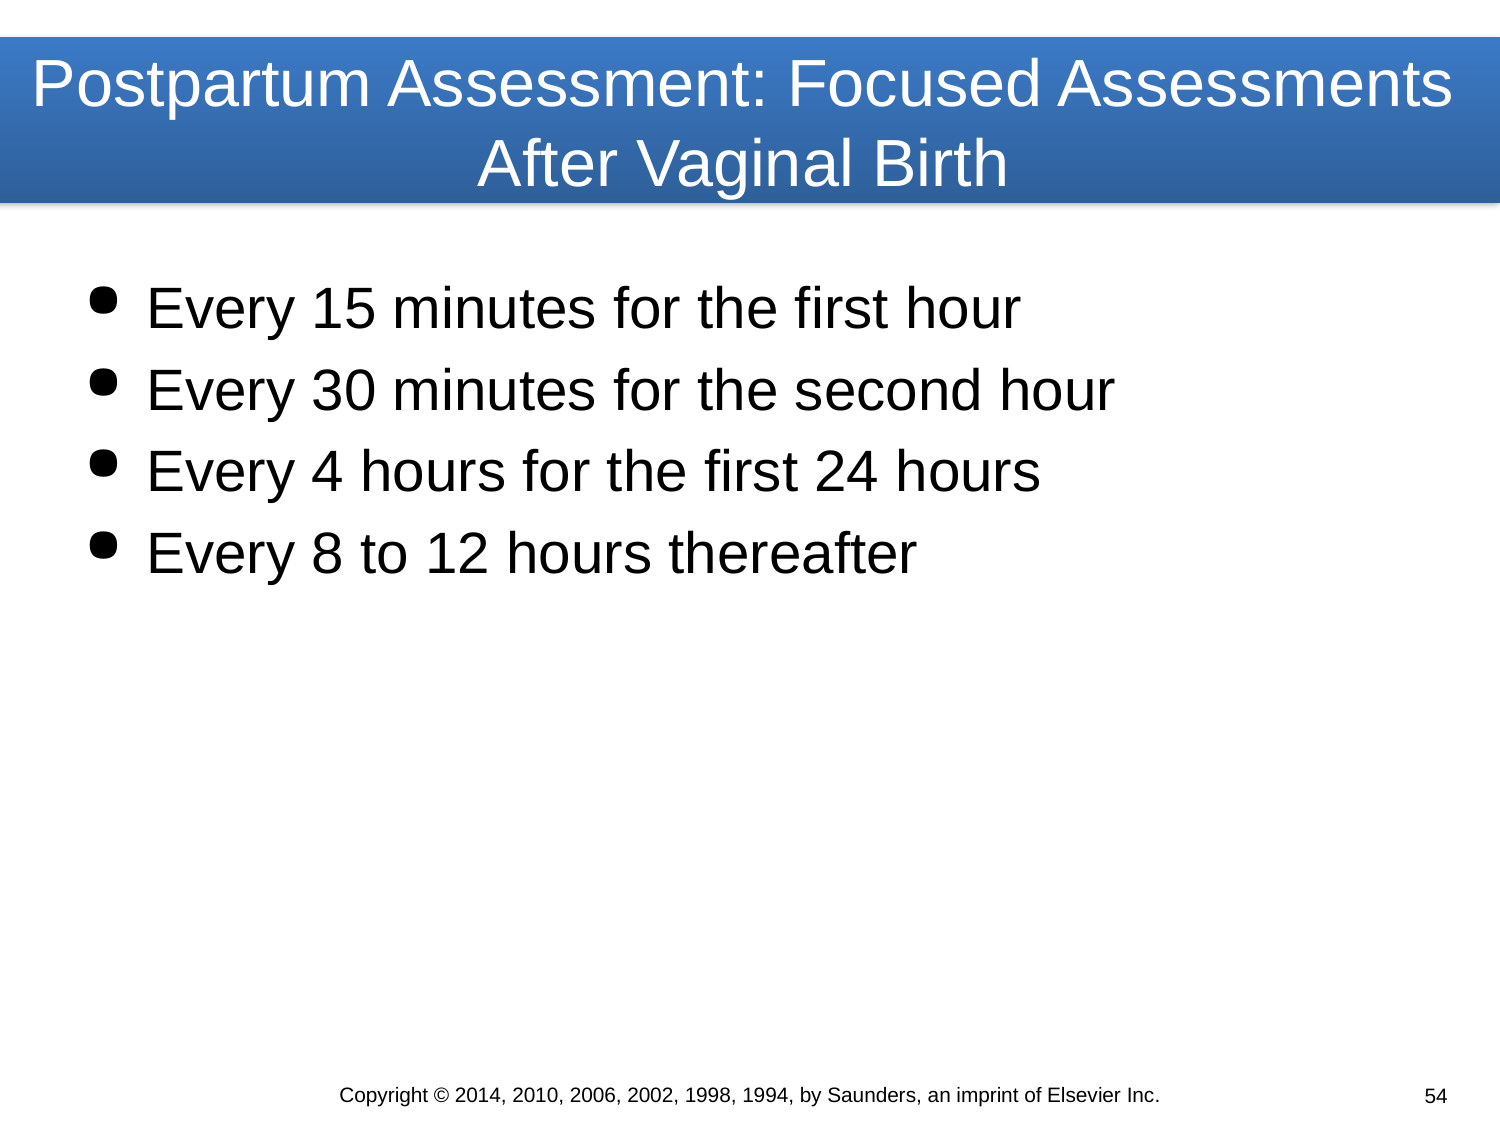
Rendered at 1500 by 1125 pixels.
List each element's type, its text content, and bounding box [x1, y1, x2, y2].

footer Copyright © 2014, 2010, 2006, 2002, 1998, 1994, by Saunders, an imprint of Elsevier Inc. [187, 1062, 1313, 1125]
slide_number 54 [1362, 1065, 1463, 1125]
list Every 15 minutes for the first hour Every 30 minutes for the second hour Every 4 hours for the first 24 hours Every 8 to 12 hours thereafter [75, 262, 1425, 1005]
title Postpartum Assessment: Focused Assessments After Vaginal Birth [0, 37, 1500, 203]
